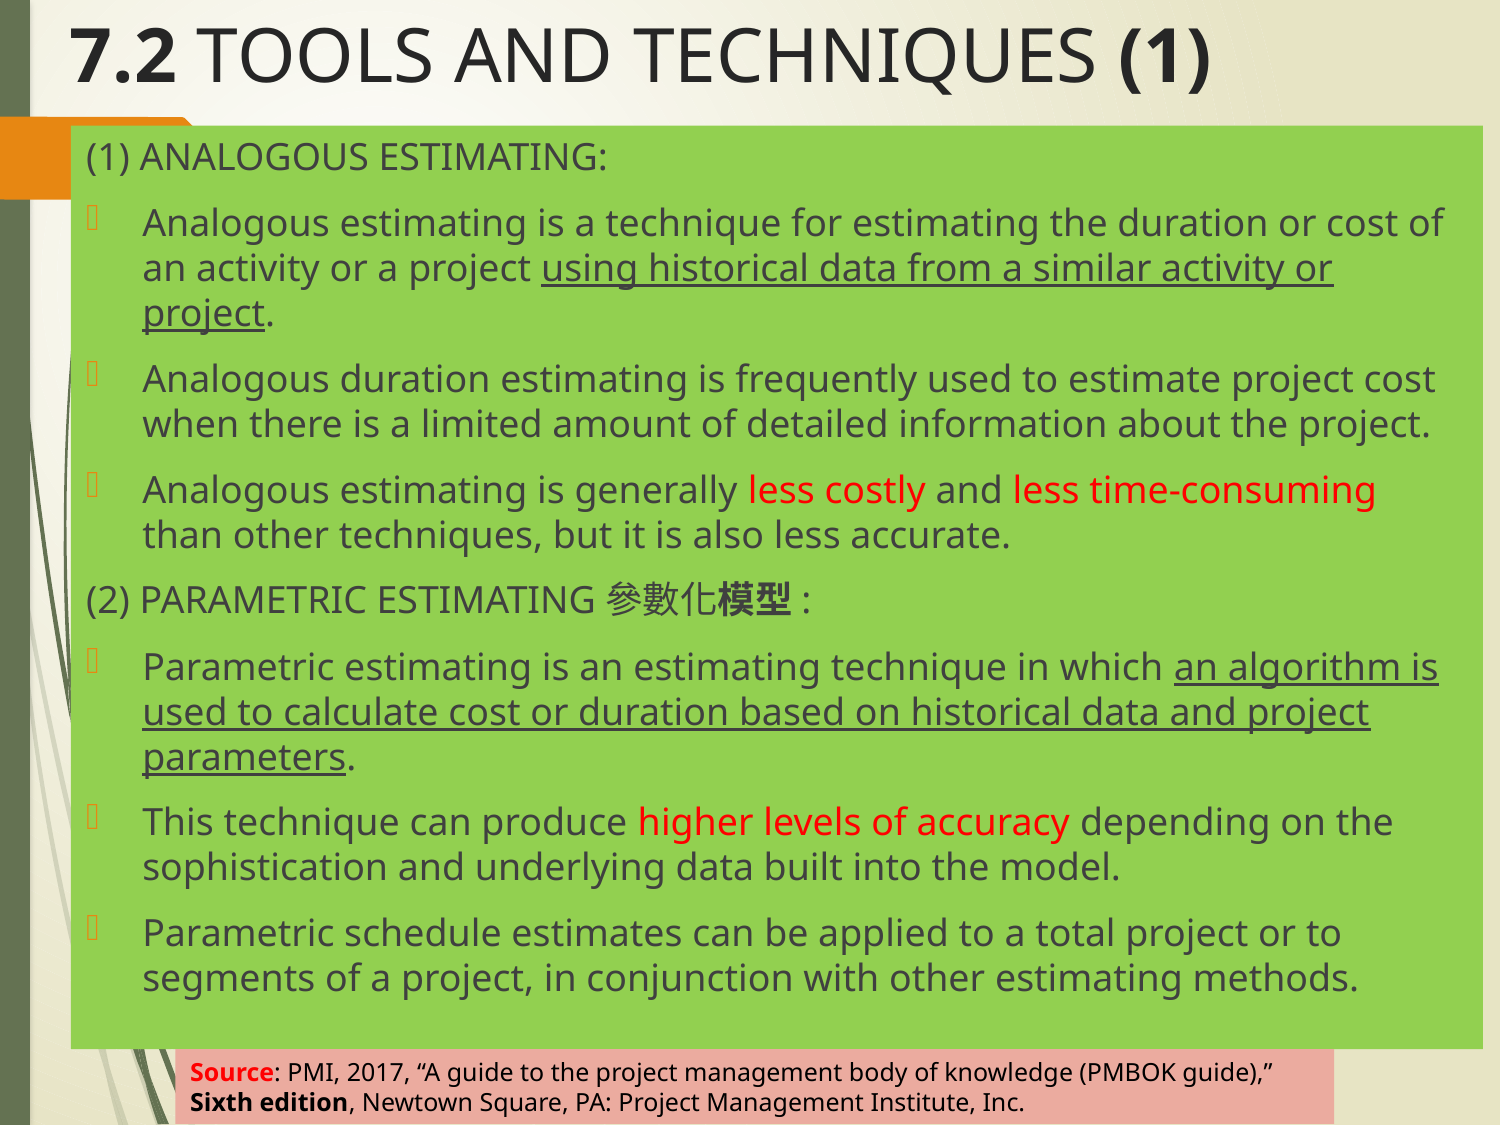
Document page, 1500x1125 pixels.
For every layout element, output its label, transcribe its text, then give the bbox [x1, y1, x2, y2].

text_box Source: PMI, 2017, “A guide to the project management body of knowledge (PMBOK guide),” Sixth edition, Newtown Square, PA: Project Management Institute, Inc. [175, 1049, 1335, 1124]
title 7.2 TOOLS AND TECHNIQUES (1) [54, 0, 1500, 110]
list (1) ANALOGOUS ESTIMATING: Analogous estimating is a technique for estimating the duration or cost of an activity or a project using historical data from a similar activity or project. Analogous duration estimating is frequently used to estimate project cost when there is a limited amount of detailed information about the project. Analogous estimating is generally less costly and less time-consuming than other techniques, but it is also less accurate. (2) PARAMETRIC ESTIMATING參數化模型: Parametric estimating is an estimating technique in which an algorithm is used to calculate cost or duration based on historical data and project parameters. This technique can produce higher levels of accuracy depending on the sophistication and underlying data built into the model. Parametric schedule estimates can be applied to a total project or to segments of a project, in conjunction with other estimating methods. [70, 125, 1483, 1050]
